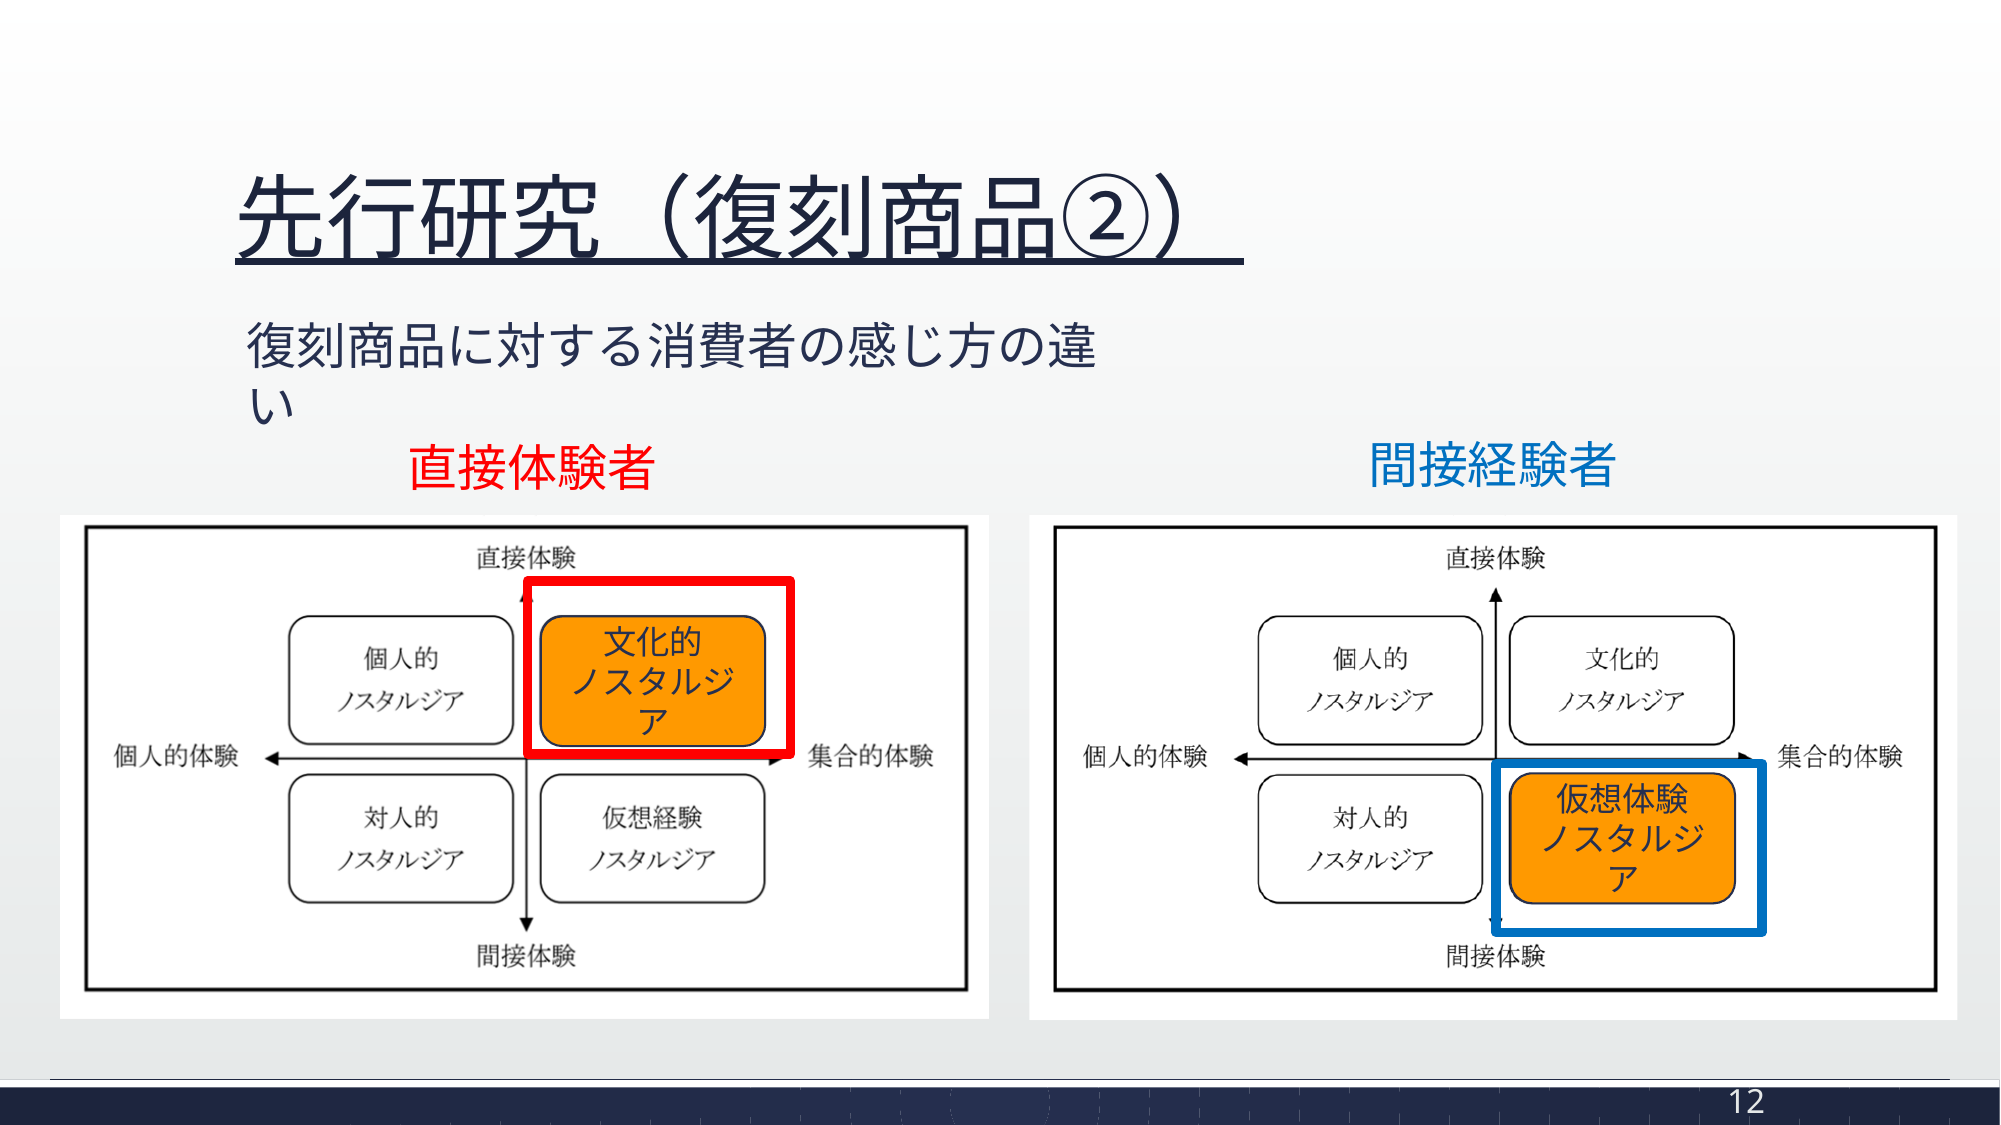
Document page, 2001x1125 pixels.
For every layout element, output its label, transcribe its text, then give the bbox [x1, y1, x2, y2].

title 先行研究（復刻商品②） [219, 76, 1780, 279]
slide_number 12 [1674, 1083, 1780, 1122]
text_box 復刻商品に対する消費者の感じ方の違い [232, 306, 1161, 442]
text_box 直接体験者 [393, 442, 689, 504]
picture [1029, 515, 1958, 1024]
picture [60, 515, 989, 1024]
text_box 間接経験者 [1353, 426, 1634, 502]
